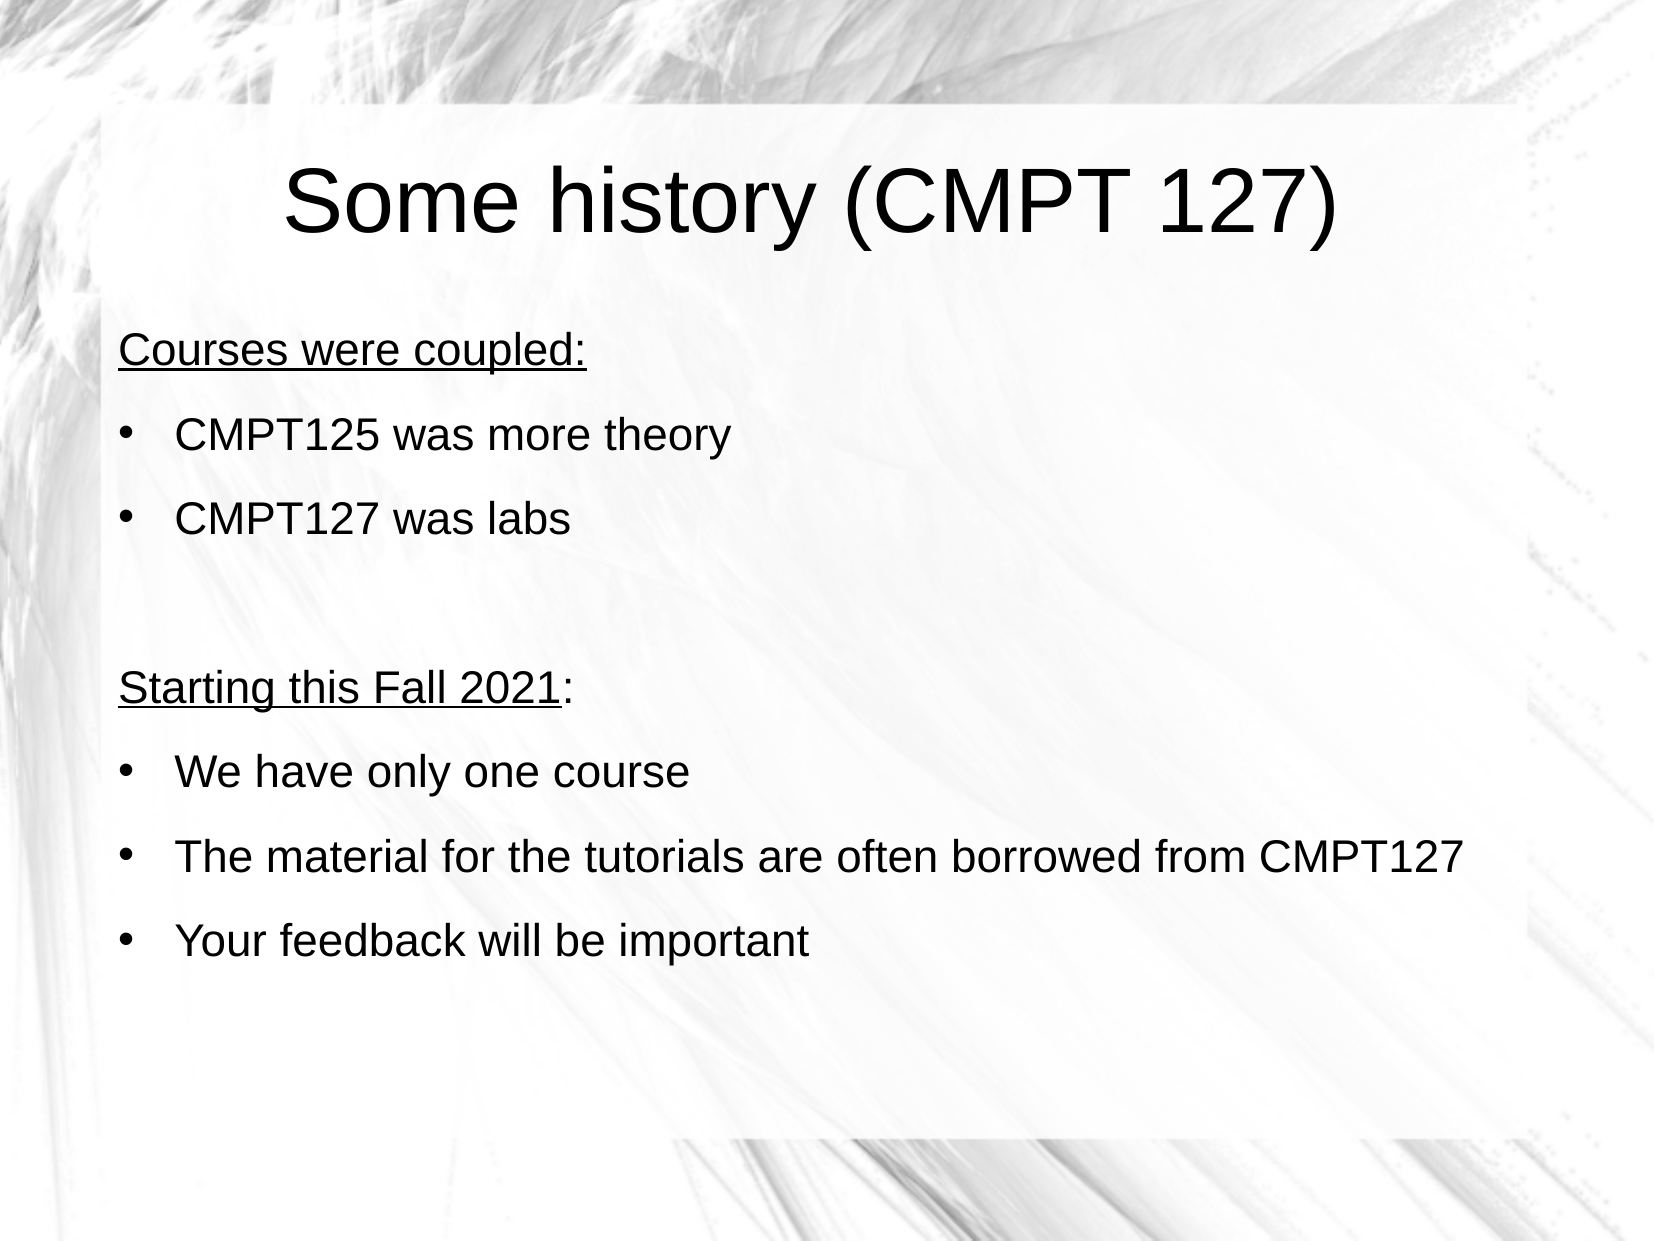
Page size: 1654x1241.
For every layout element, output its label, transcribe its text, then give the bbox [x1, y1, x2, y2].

title Some history (CMPT 127) [118, 112, 1506, 281]
list Courses were coupled: CMPT125 was more theory CMPT127 was labs Starting this Fall 2021: We have only one course The material for the tutorials are often borrowed from CMPT127 Your feedback will be important [118, 319, 1571, 1102]
picture [0, 0, 1654, 1241]
